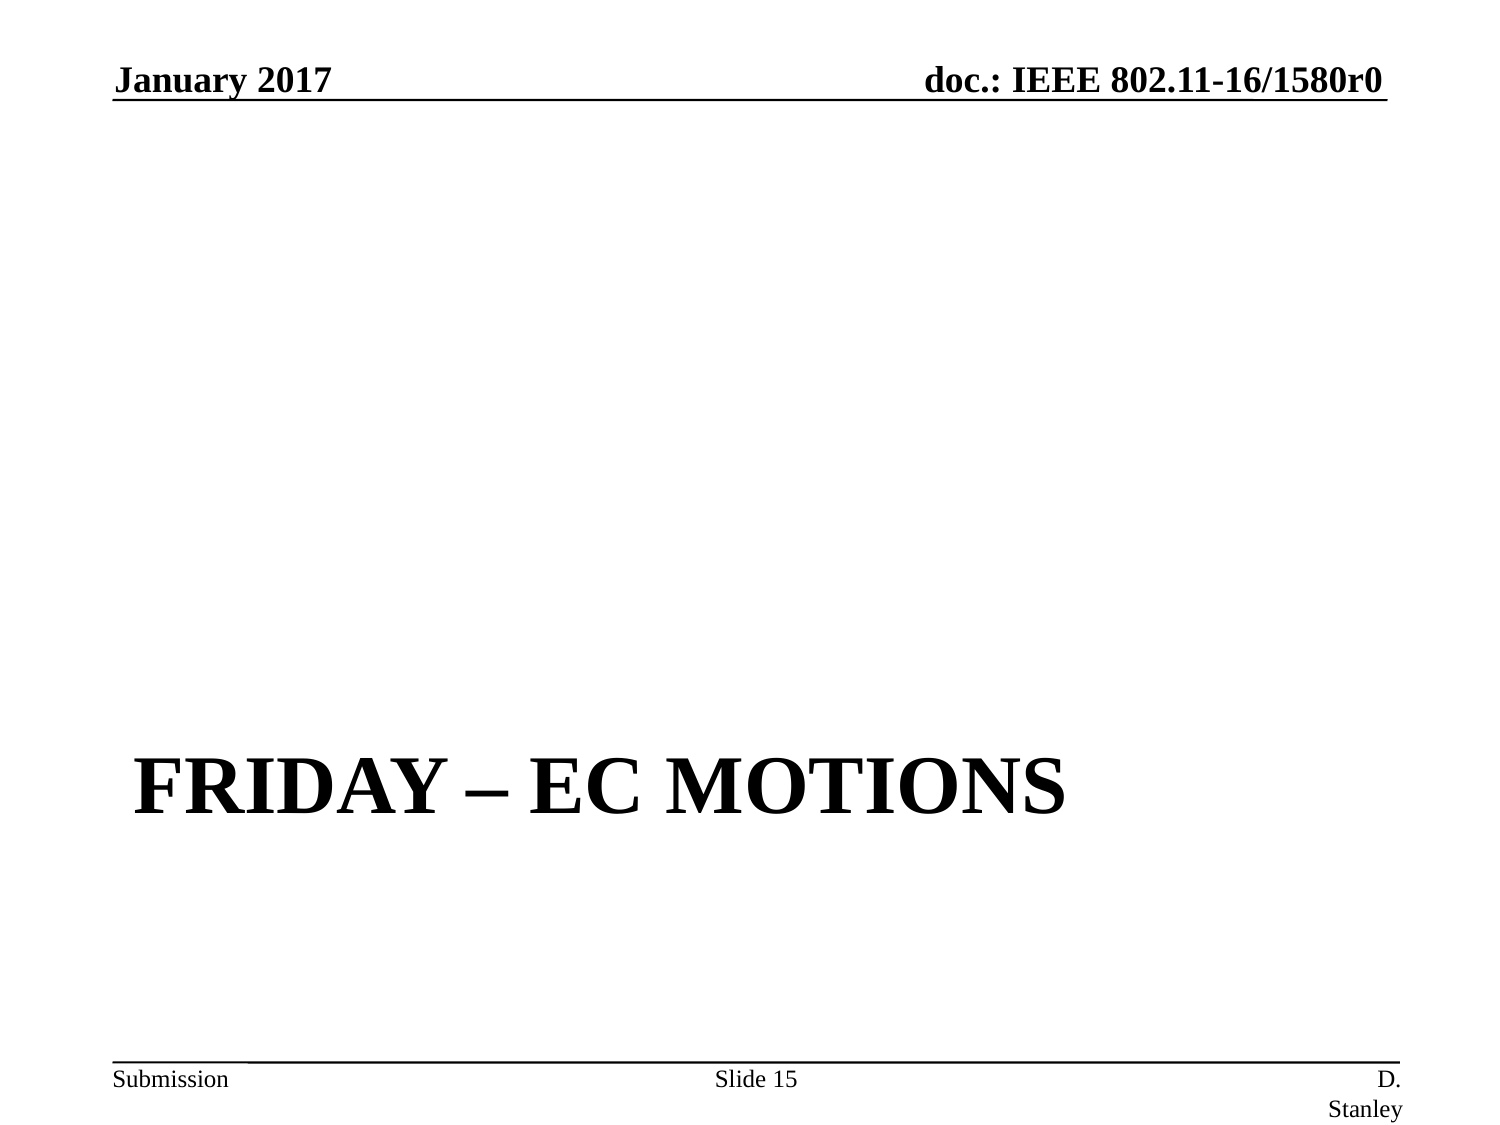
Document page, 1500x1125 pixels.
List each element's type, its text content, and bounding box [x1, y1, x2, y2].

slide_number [114, 54, 374, 101]
footer D. Stanley, HP Enterprise [1324, 1061, 1402, 1093]
title Friday – EC Motions [118, 722, 1394, 947]
slide_number Slide 15 [712, 1061, 800, 1093]
